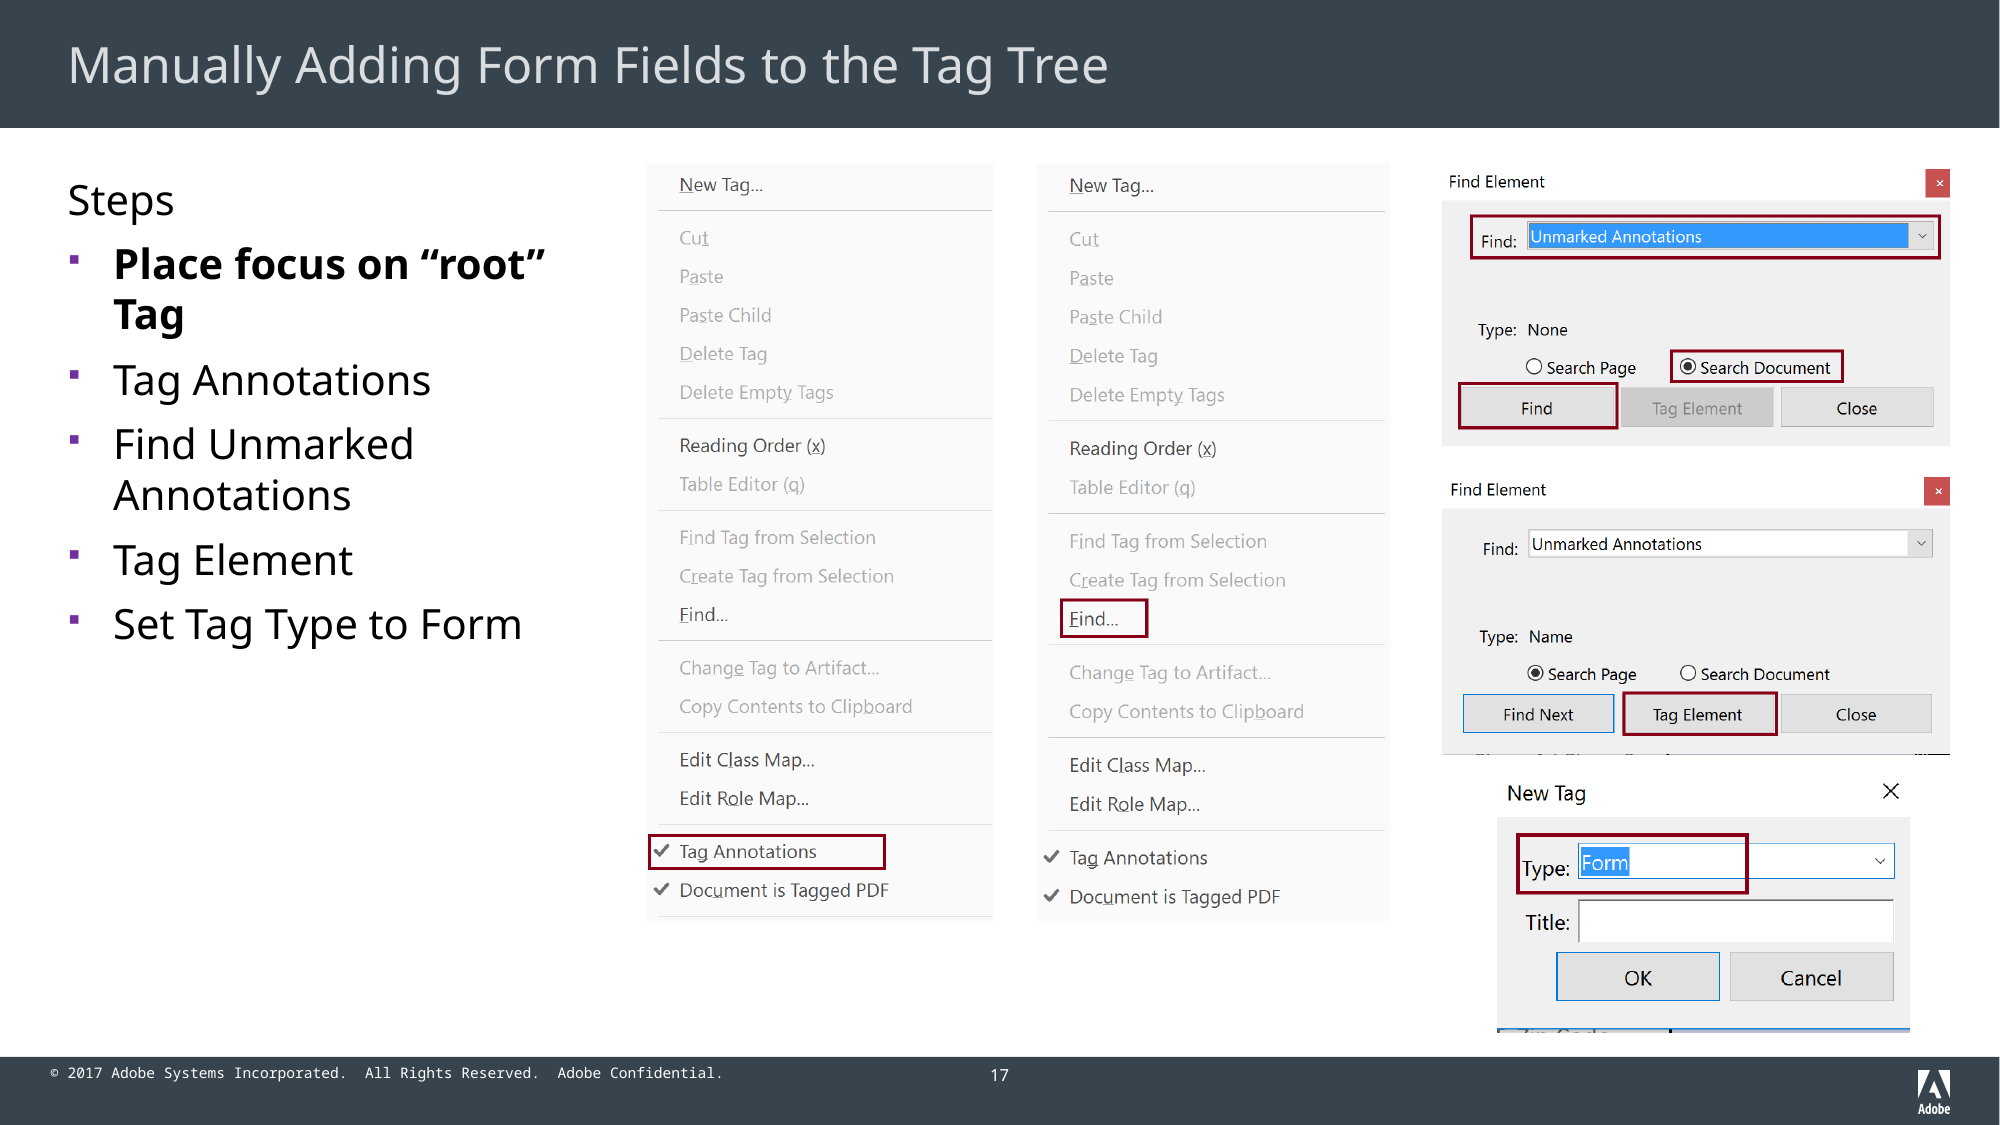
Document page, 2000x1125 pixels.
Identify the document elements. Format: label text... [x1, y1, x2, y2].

slide_number 17 [916, 1062, 1083, 1091]
picture [1036, 163, 1391, 921]
picture [1918, 1070, 1950, 1114]
picture [646, 163, 995, 921]
picture [1441, 473, 1950, 756]
title Manually Adding Form Fields to the Tag Tree [49, 30, 1950, 98]
list Steps Place focus on “root” Tag Tag Annotations Find Unmarked Annotations Tag Element Set Tag Type to Form [49, 164, 624, 696]
picture [1497, 771, 1911, 1033]
picture [1441, 163, 1950, 446]
